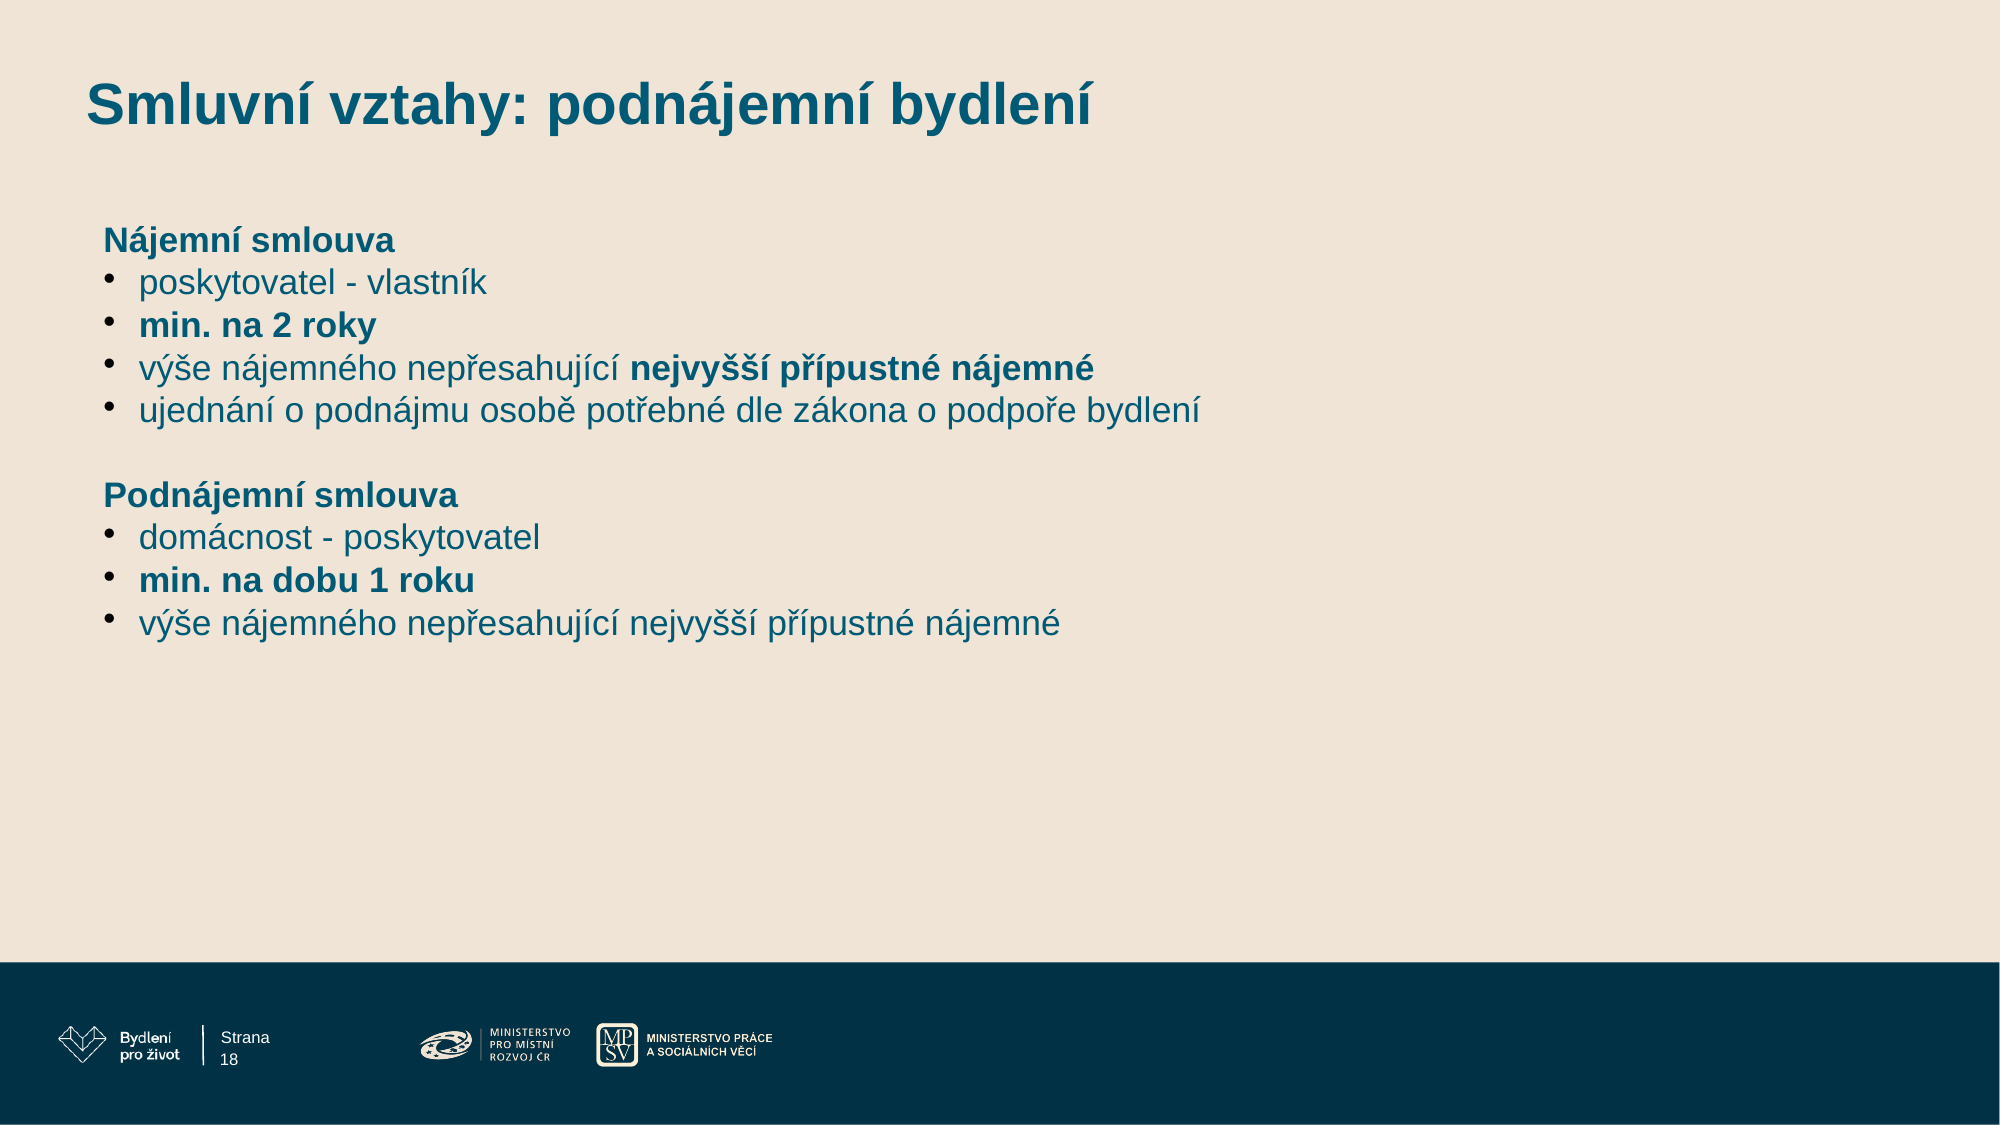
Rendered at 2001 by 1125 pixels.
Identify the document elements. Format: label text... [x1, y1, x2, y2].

text_box 18 [204, 1041, 254, 1077]
picture [422, 1042, 458, 1059]
text_box Smluvní vztahy: podnájemní bydlení [71, 59, 1417, 144]
picture [454, 1046, 464, 1055]
picture [148, 1049, 157, 1059]
picture [657, 1035, 669, 1041]
picture [461, 1034, 471, 1049]
picture [425, 1032, 465, 1043]
picture [121, 1032, 131, 1042]
text_box [0, 962, 2000, 1125]
picture [121, 1052, 126, 1062]
text_box Strana [206, 1019, 340, 1054]
picture [597, 1024, 638, 1066]
text_box Nájemní smlouva poskytovatel - vlastník min. na 2 roky výše nájemného nepřesahující nejvyšší přípustné nájemné ujednání o podnájmu osobě potřebné dle zákona o podpoře bydlení Podnájemní smlouva domácnost - poskytovatel min. na dobu 1 roku výše nájemného nepřesahující nejvyšší přípustné nájemné [88, 209, 1499, 650]
